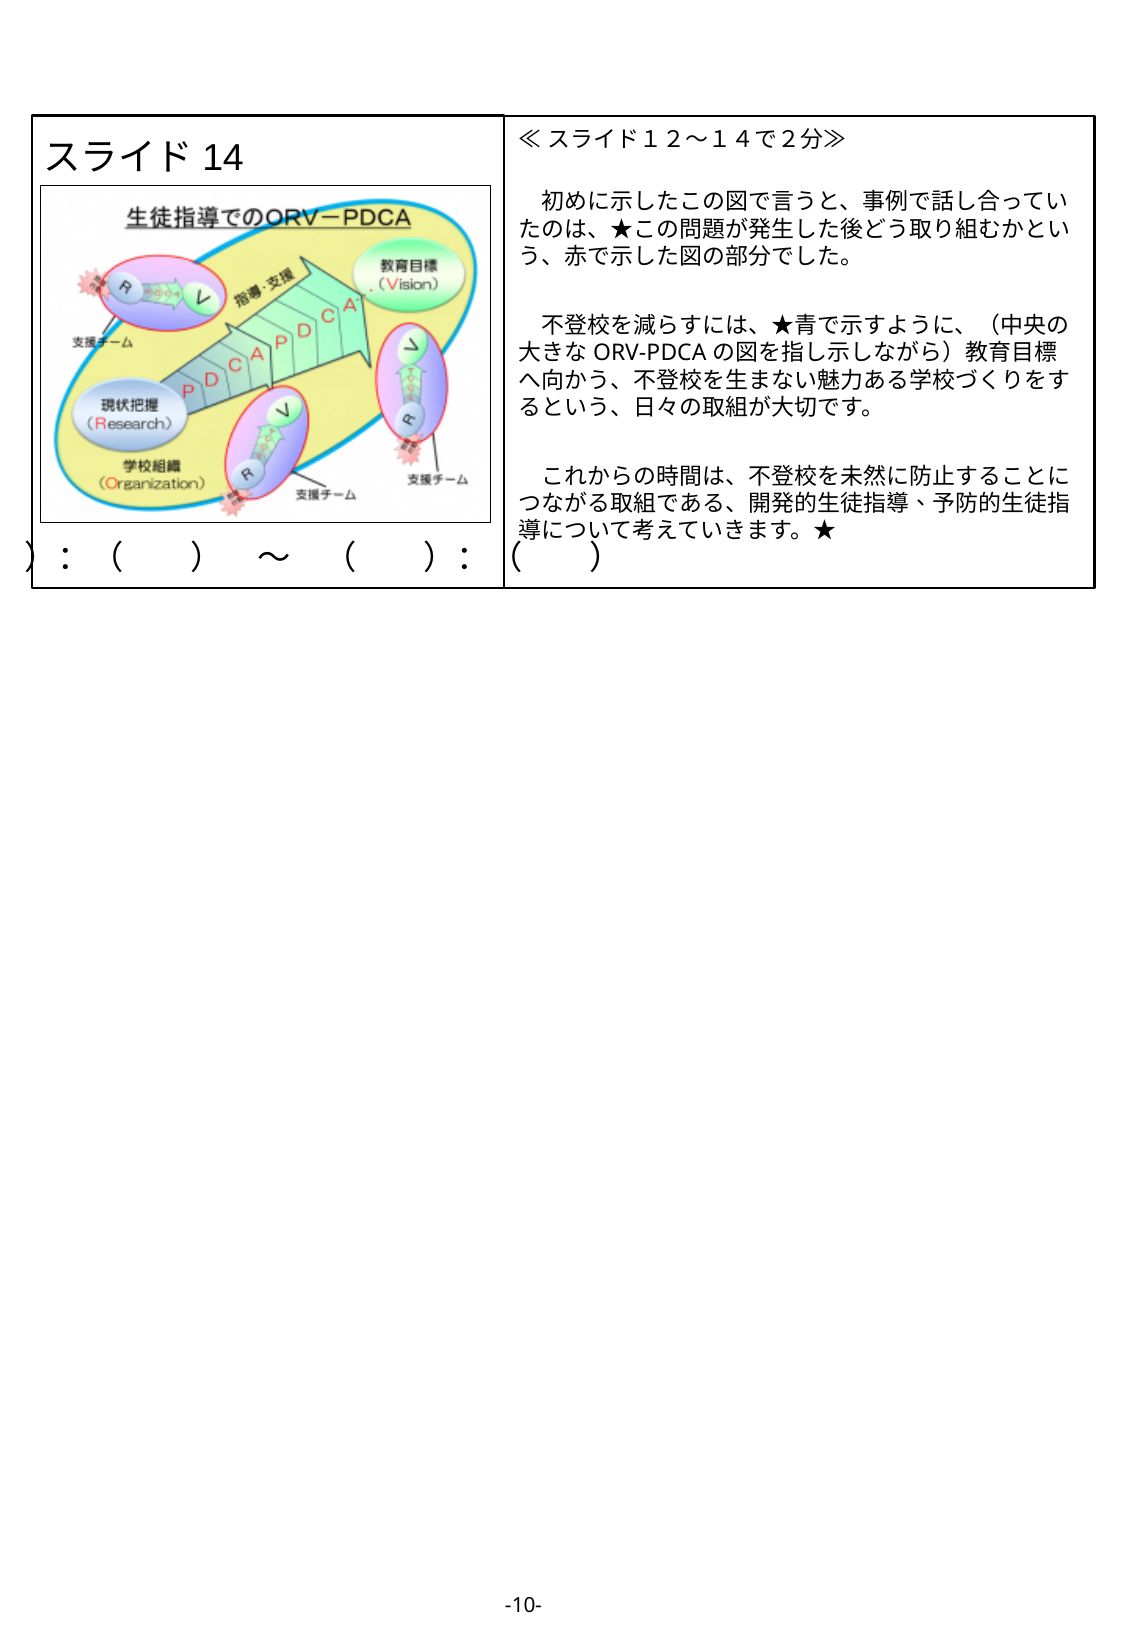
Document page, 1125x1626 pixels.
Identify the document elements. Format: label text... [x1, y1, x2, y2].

text_box （ ）：（ ） ～ （ ）：（ ） [0, 528, 638, 584]
text_box スライド14 [29, 113, 502, 528]
picture [40, 185, 491, 523]
text_box [502, 113, 1097, 590]
text_box -10- [490, 1584, 635, 1625]
text_box ≪スライド１２～１４で２分≫ 初めに示したこの図で言うと、事例で話し合っていたのは、★この問題が発生した後どう取り組むかという、赤で示した図の部分でした。 不登校を減らすには、★青で示すように、（中央の大きなORV-PDCAの図を指し示しながら）教育目標へ向かう、不登校を生まない魅力ある学校づくりをするという、日々の取組が大切です。 これからの時間は、不登校を未然に防止することにつながる取組である、開発的生徒指導、予防的生徒指導について考えていきます。★ [503, 117, 1095, 551]
text_box スライド14 [29, 584, 502, 590]
